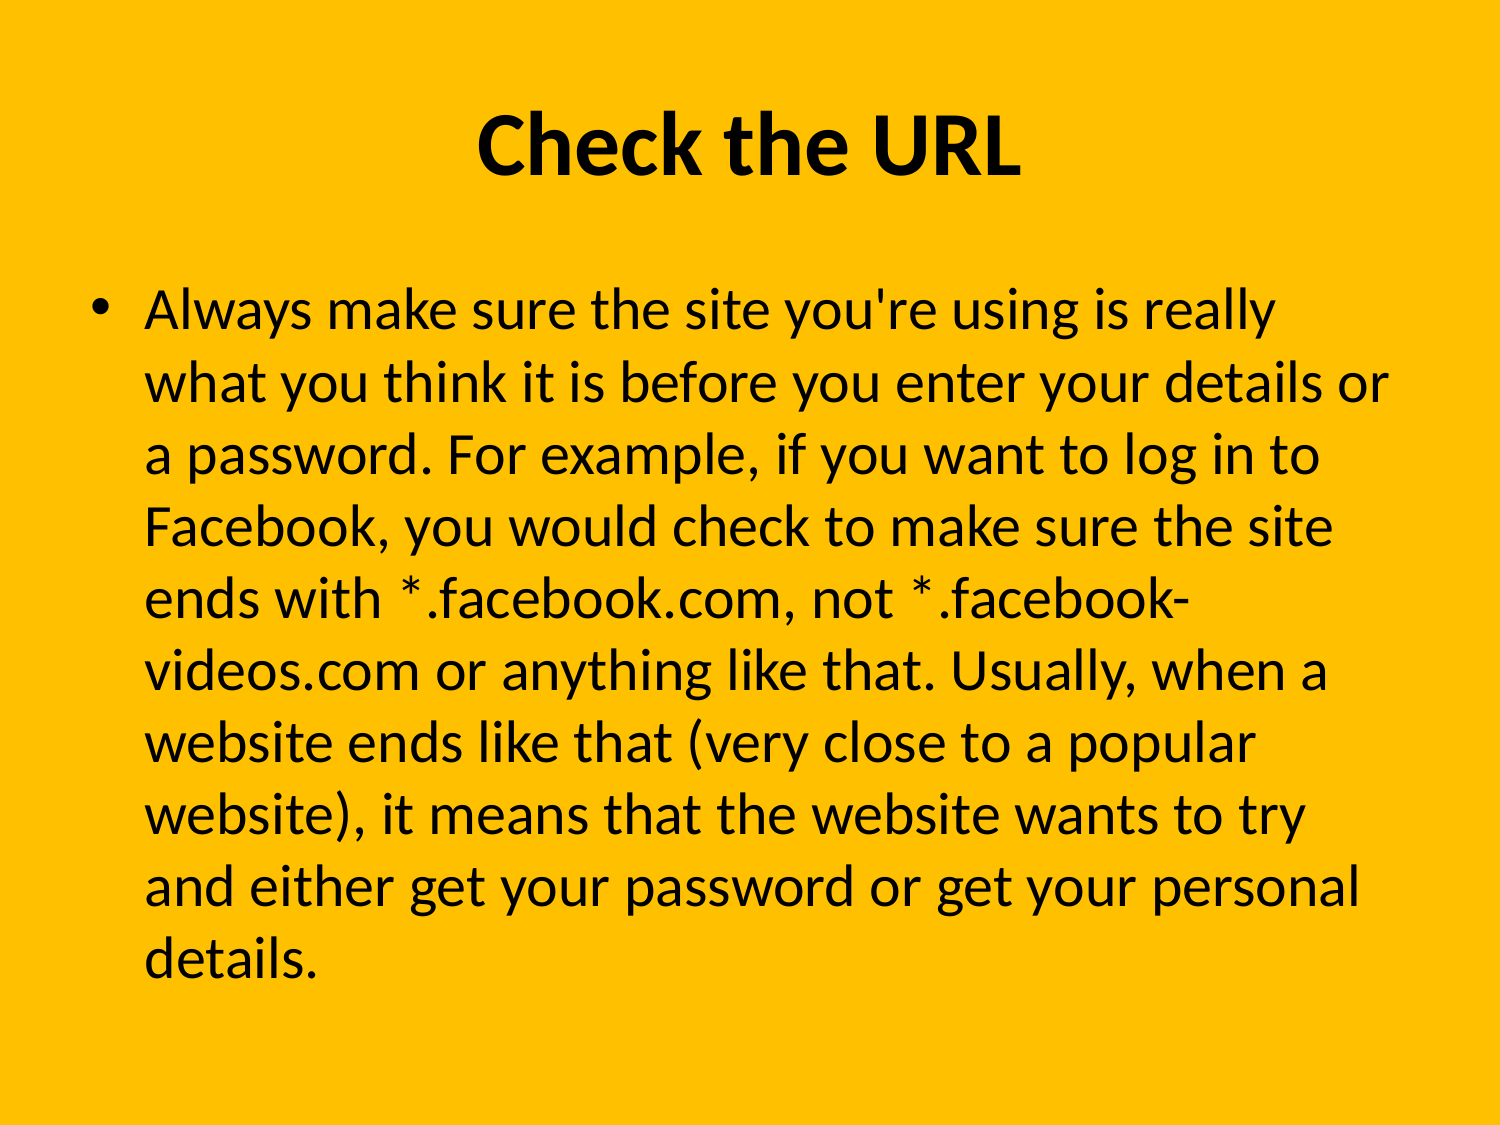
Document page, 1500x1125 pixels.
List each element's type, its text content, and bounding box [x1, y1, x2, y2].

list Always make sure the site you're using is really what you think it is before you enter your details or a password. For example, if you want to log in to Facebook, you would check to make sure the site ends with *.facebook.com, not *.facebook-videos.com or anything like that. Usually, when a website ends like that (very close to a popular website), it means that the website wants to try and either get your password or get your personal details. [75, 262, 1425, 1005]
title Check the URL [75, 45, 1425, 233]
